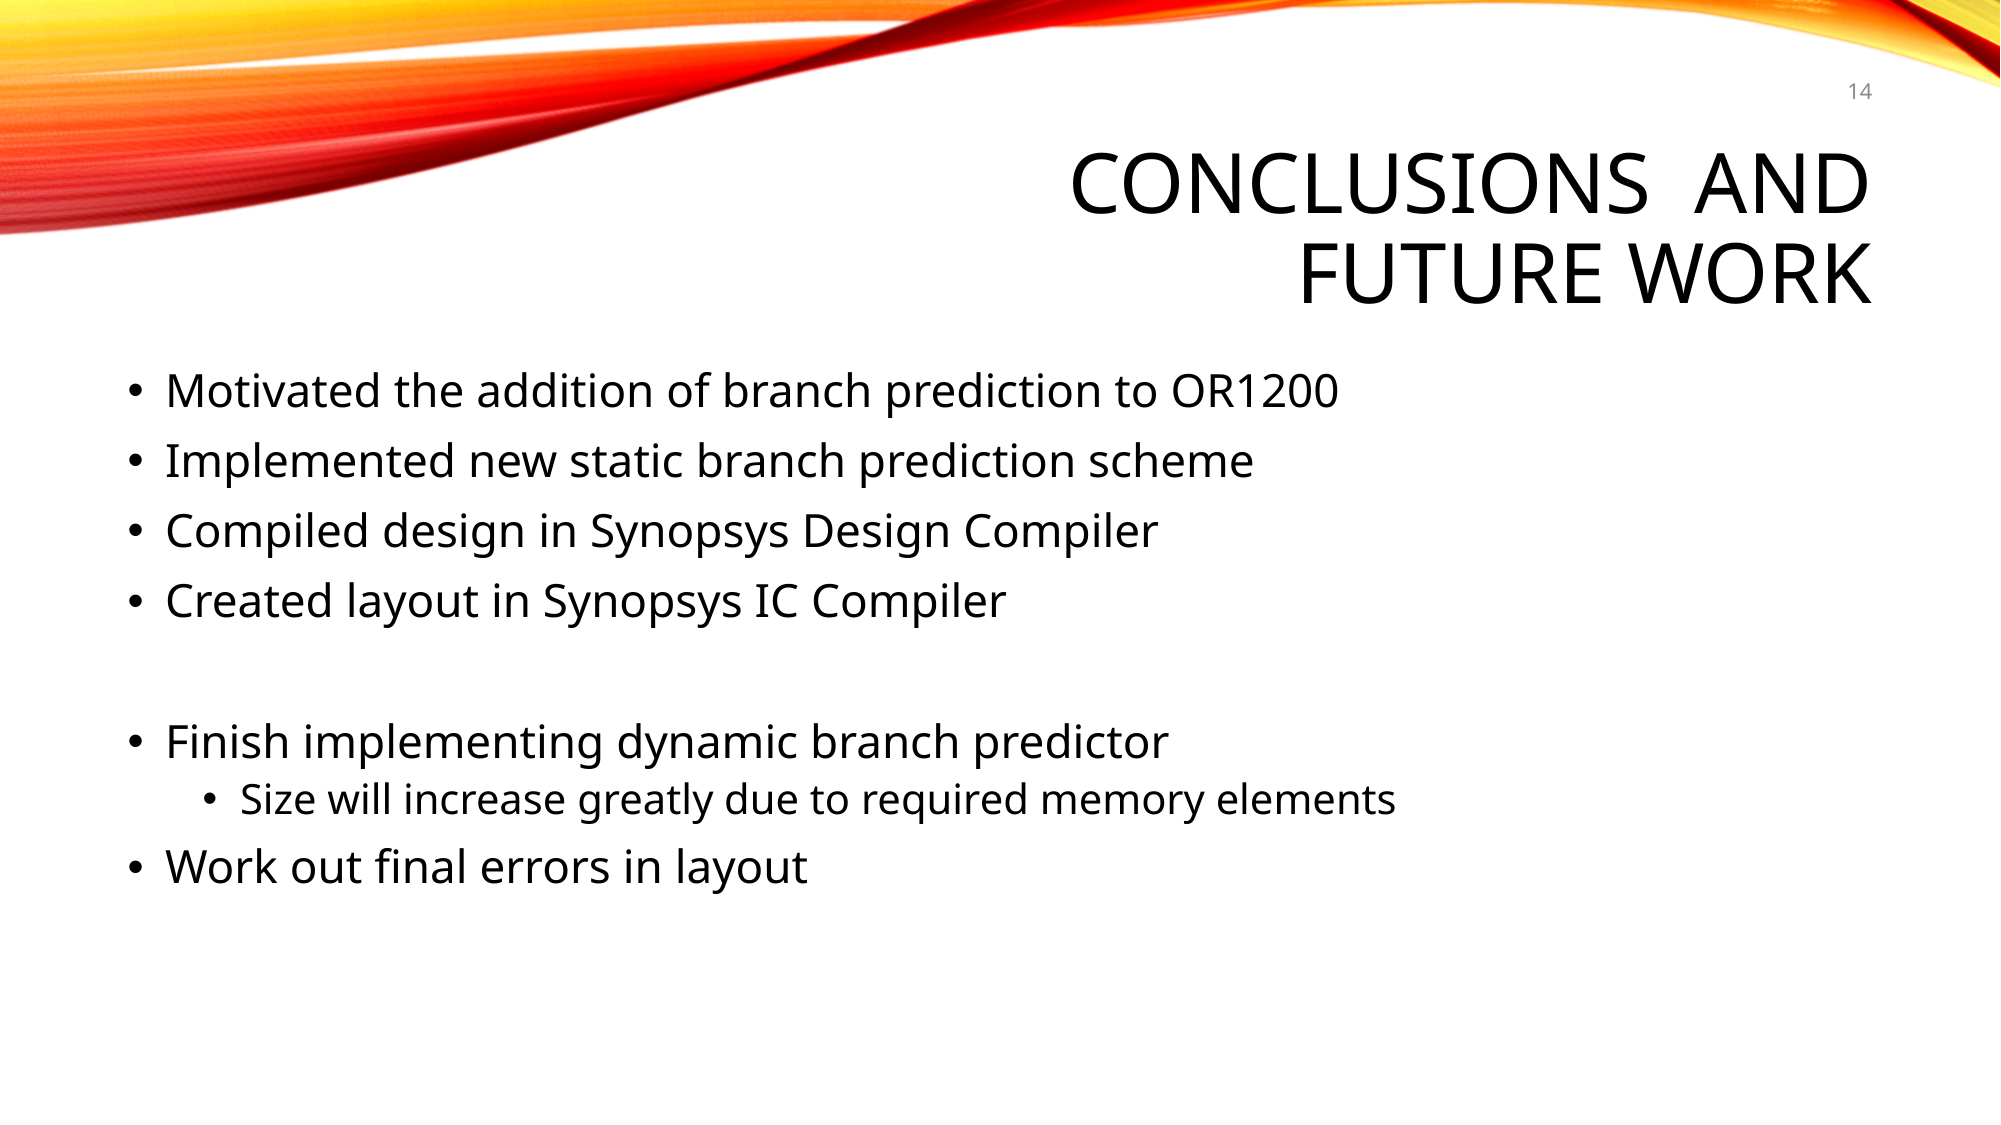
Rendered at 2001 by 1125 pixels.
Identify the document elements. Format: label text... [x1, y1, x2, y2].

slide_number 14 [1437, 62, 1888, 123]
list Motivated the addition of branch prediction to OR1200 Implemented new static branch prediction scheme Compiled design in Synopsys Design Compiler Created layout in Synopsys IC Compiler Finish implementing dynamic branch predictor Size will increase greatly due to required memory elements Work out final errors in layout [112, 360, 1888, 1021]
picture [0, 0, 2000, 237]
title Conclusions and Future Work [474, 125, 1888, 338]
